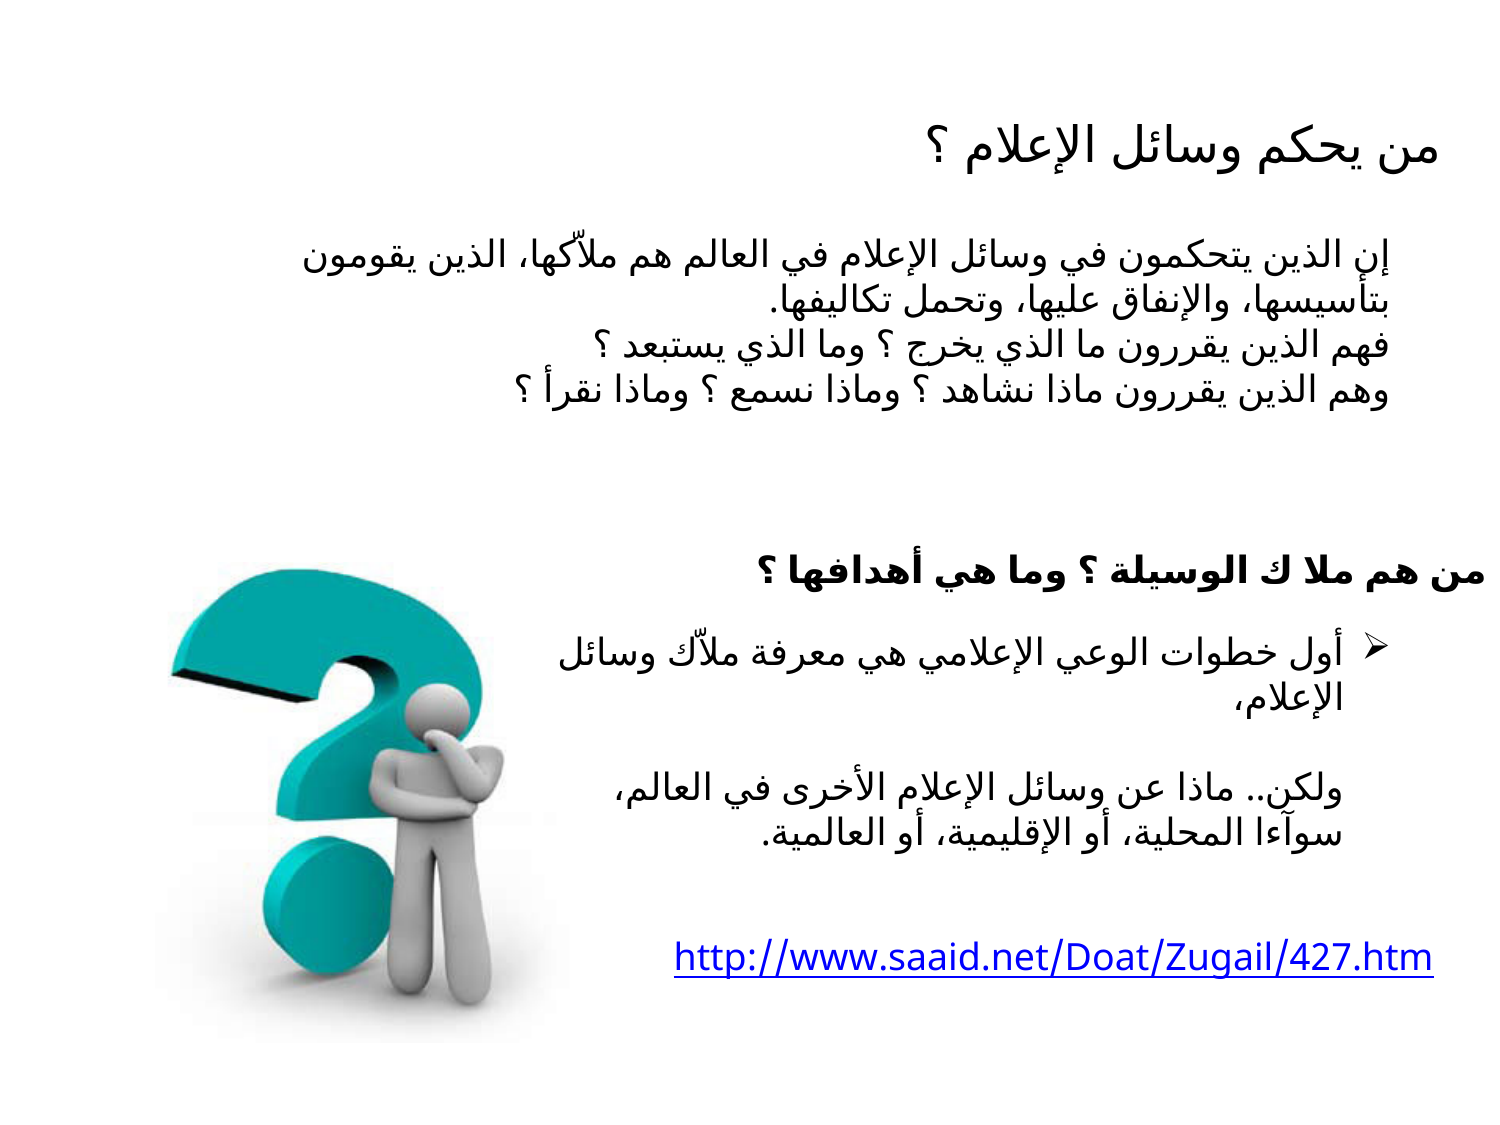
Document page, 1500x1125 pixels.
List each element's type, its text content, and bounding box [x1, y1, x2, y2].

text_box إن الذين يتحكمون في وسائل الإعلام في العالم هم ملاّكها، الذين يقومون بتأسيسها، والإنفاق عليها، وتحمل تكاليفها. فهم الذين يقررون ما الذي يخرج ؟ وما الذي يستبعد ؟ وهم الذين يقررون ماذا نشاهد ؟ وماذا نسمع ؟ وماذا نقرأ ؟ [210, 222, 1407, 418]
text_box أول خطوات الوعي الإعلامي هي معرفة ملاّك وسائل الإعلام، ولكن.. ماذا عن وسائل الإعلام الأخرى في العالم، سوآءا المحلية، أو الإقليمية، أو العالمية. [616, 621, 1407, 861]
text_box من يحكم وسائل الإعلام ؟ [910, 105, 1457, 181]
text_box من هم ملا ك الوسيلة ؟ وما هي أهدافها ؟ [740, 538, 1500, 599]
text_box http://www.saaid.net/Doat/Zugail/427.htm [658, 925, 1449, 1035]
picture [93, 562, 613, 1043]
